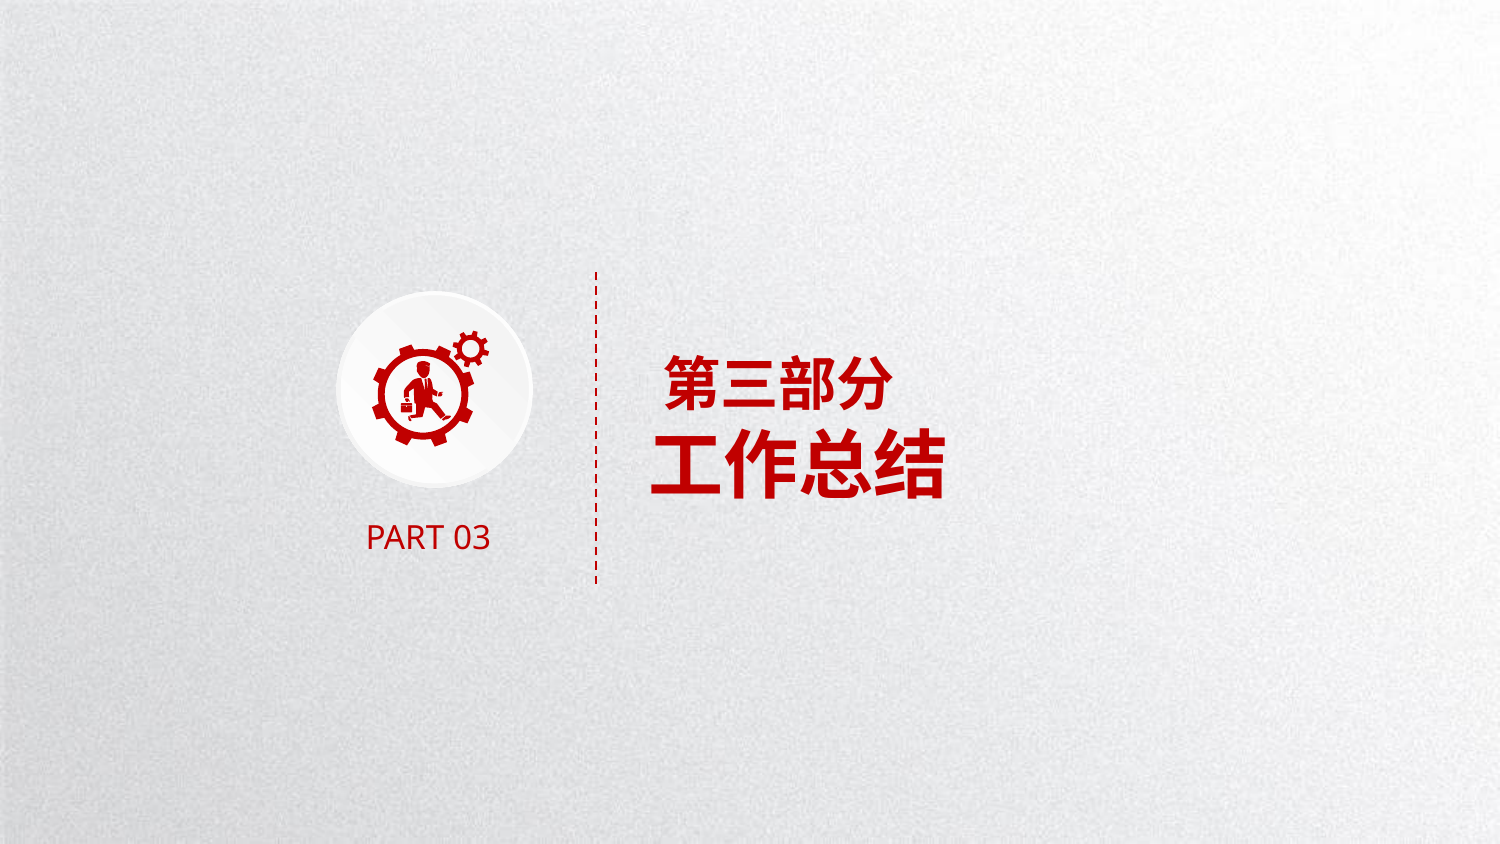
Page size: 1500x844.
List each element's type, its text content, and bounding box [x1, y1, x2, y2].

text_box PART 03 [365, 516, 514, 557]
picture [0, 0, 1500, 844]
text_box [336, 290, 534, 488]
text_box 第三部分 工作总结 [633, 339, 964, 515]
